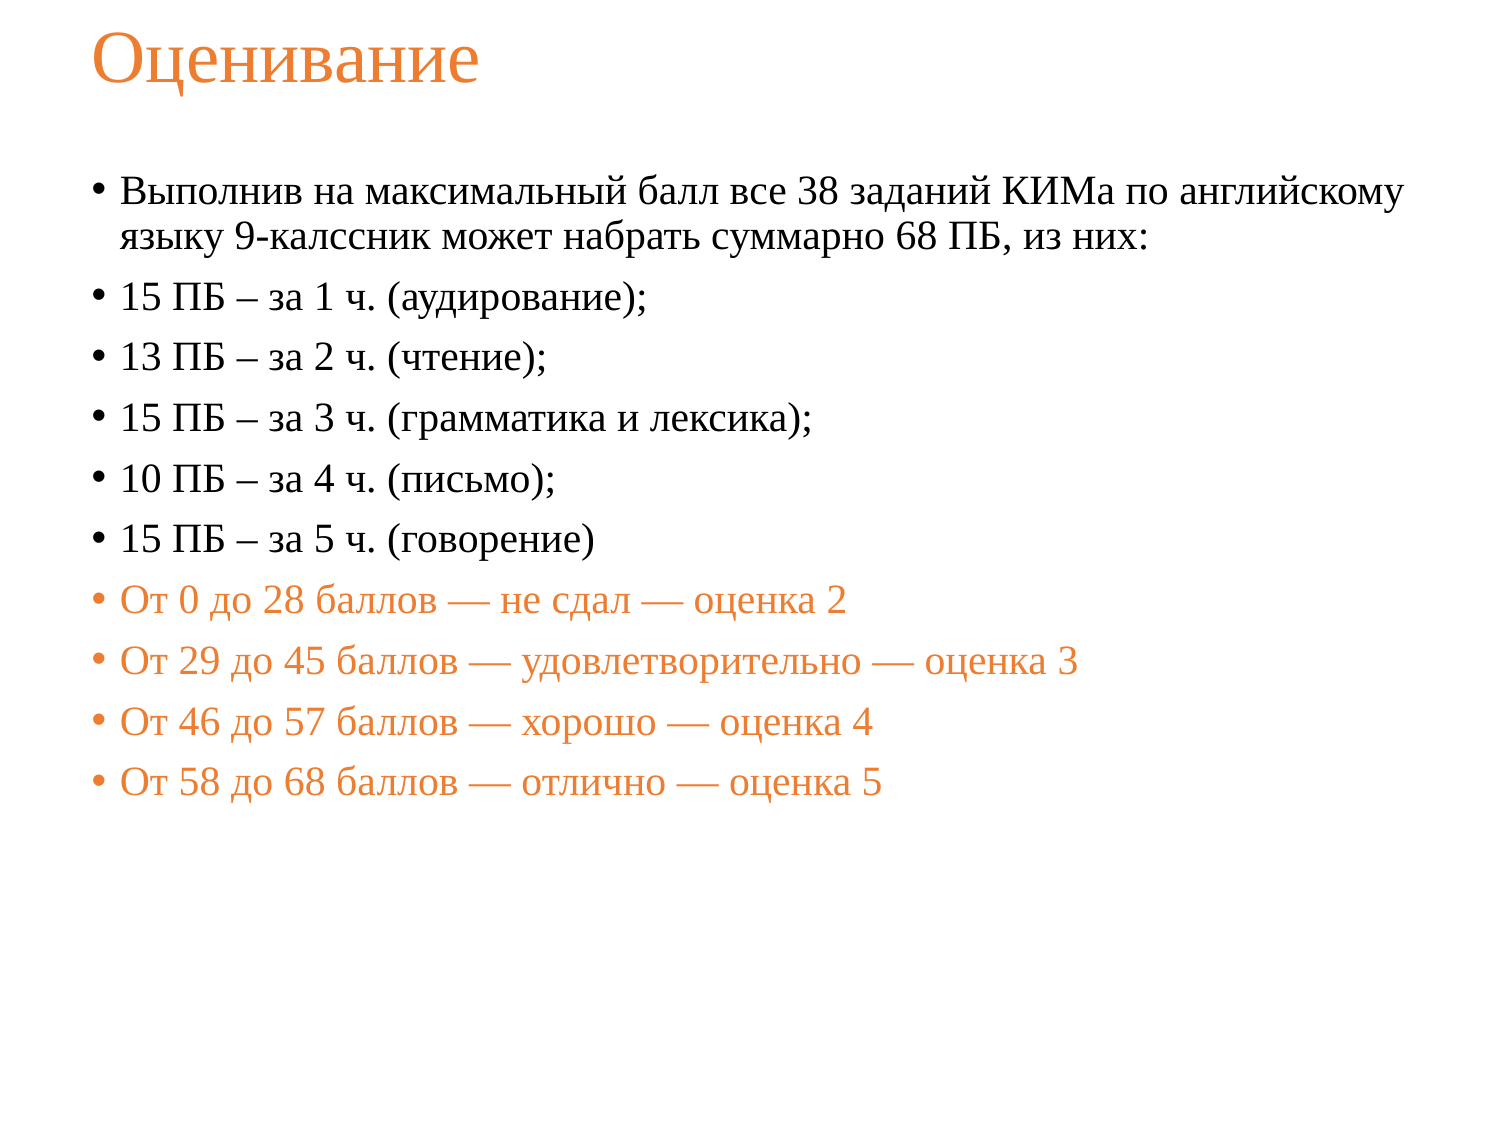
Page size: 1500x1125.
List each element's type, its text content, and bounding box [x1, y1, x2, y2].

list Выполнив на максимальный балл все 38 заданий КИМа по английскому языку 9-калссник может набрать суммарно 68 ПБ, из них: 15 ПБ – за 1 ч. (аудирование); 13 ПБ – за 2 ч. (чтение); 15 ПБ – за 3 ч. (грамматика и лексика); 10 ПБ – за 4 ч. (письмо); 15 ПБ – за 5 ч. (говорение) От 0 до 28 баллов — не сдал — оценка 2 От 29 до 45 баллов — удовлетворительно — оценка 3 От 46 до 57 баллов — хорошо — оценка 4 От 58 до 68 баллов — отлично — оценка 5 [76, 160, 1425, 986]
title Оценивание [76, 45, 1425, 160]
